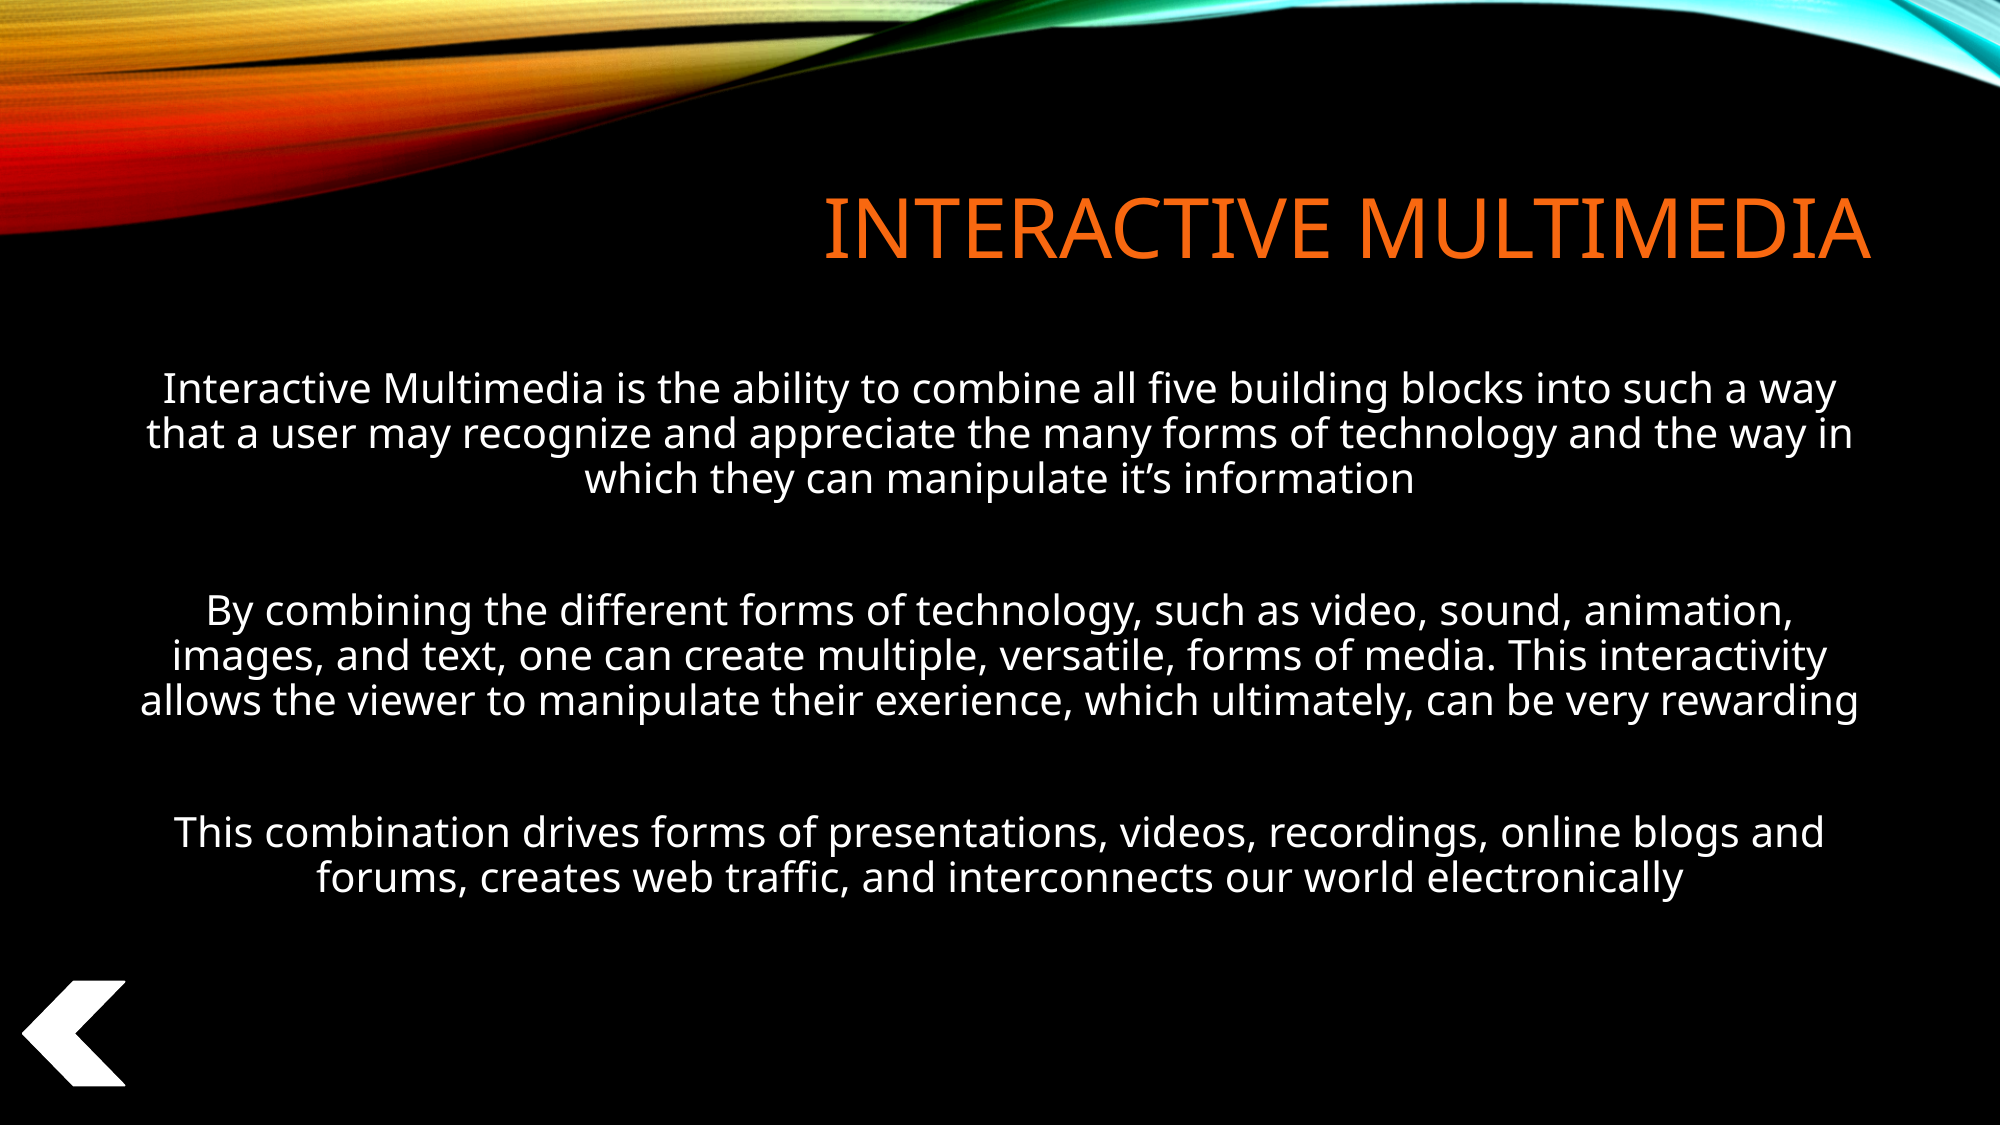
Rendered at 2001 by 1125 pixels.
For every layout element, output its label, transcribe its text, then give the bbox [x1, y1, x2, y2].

picture [0, 0, 2000, 237]
list Interactive Multimedia is the ability to combine all five building blocks into such a way that a user may recognize and appreciate the many forms of technology and the way in which they can manipulate it’s information By combining the different forms of technology, such as video, sound, animation, images, and text, one can create multiple, versatile, forms of media. This interactivity allows the viewer to manipulate their exerience, which ultimately, can be very rewarding This combination drives forms of presentations, videos, recordings, online blogs and forums, creates web traffic, and interconnects our world electronically [112, 360, 1888, 1021]
text_box [22, 980, 126, 1087]
title Interactive Multimedia [474, 125, 1888, 338]
